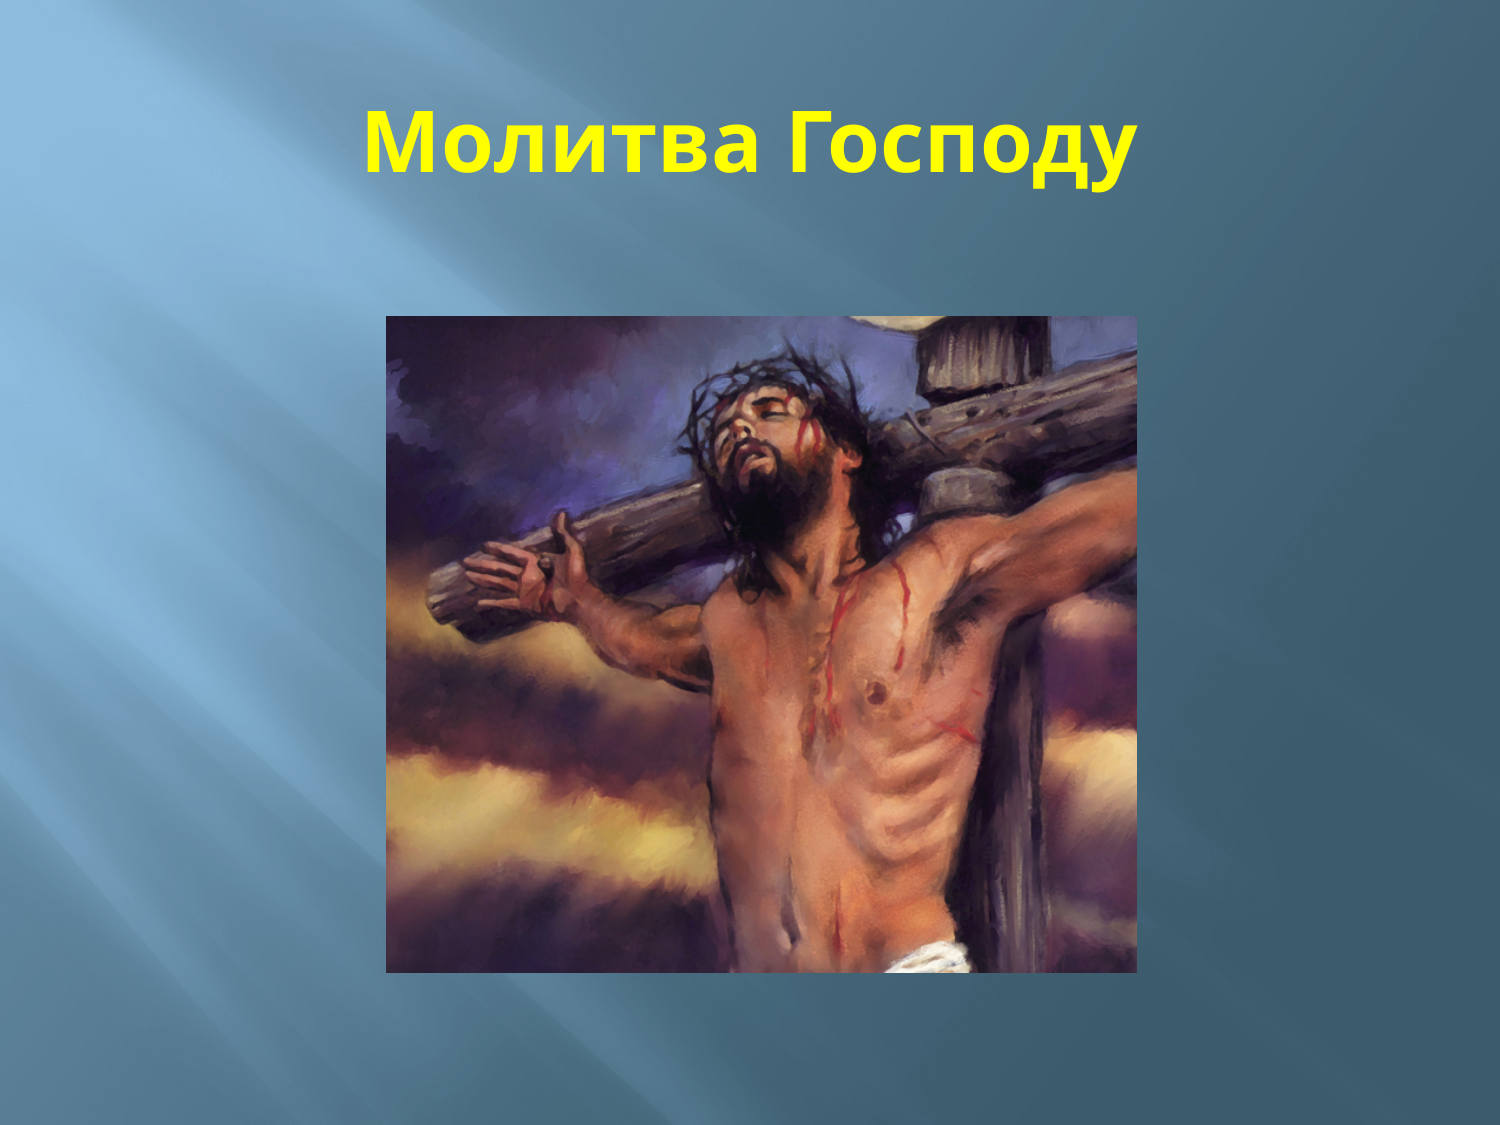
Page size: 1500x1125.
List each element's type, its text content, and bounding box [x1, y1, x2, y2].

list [386, 316, 1137, 973]
title Молитва Господу [75, 45, 1425, 233]
